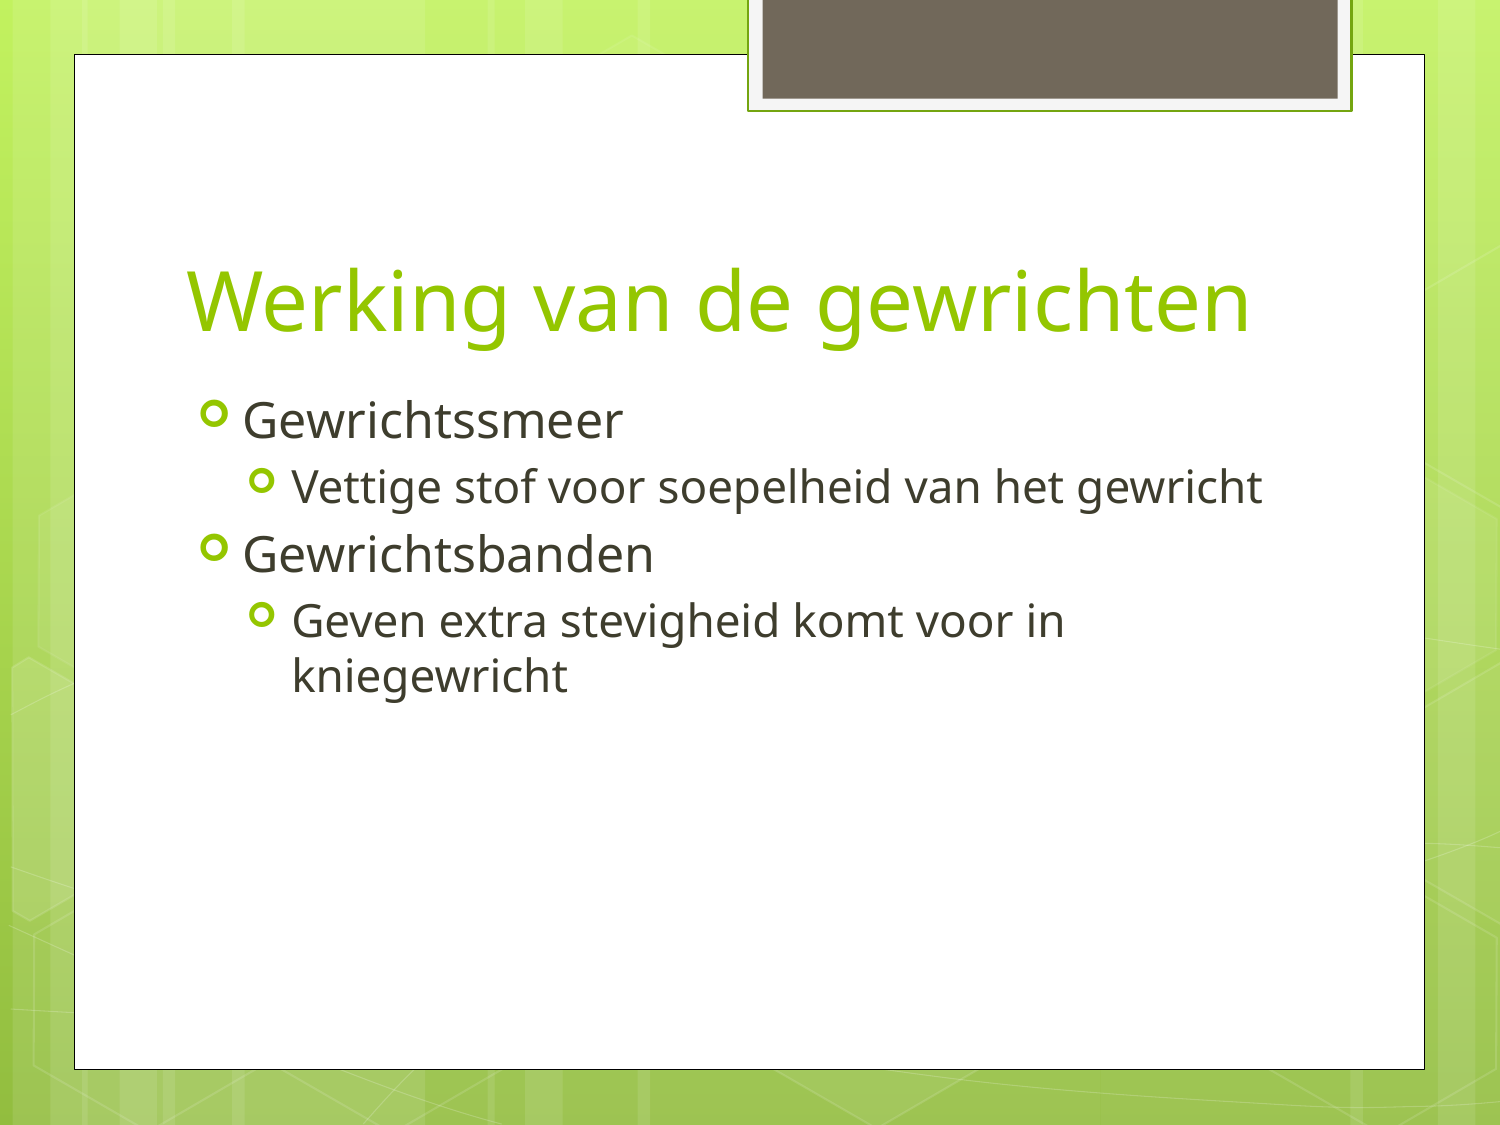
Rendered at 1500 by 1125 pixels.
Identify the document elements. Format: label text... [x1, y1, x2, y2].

title Werking van de gewrichten [171, 168, 1324, 357]
list Gewrichtssmeer Vettige stof voor soepelheid van het gewricht Gewrichtsbanden Geven extra stevigheid komt voor in kniegewricht [171, 381, 1283, 957]
